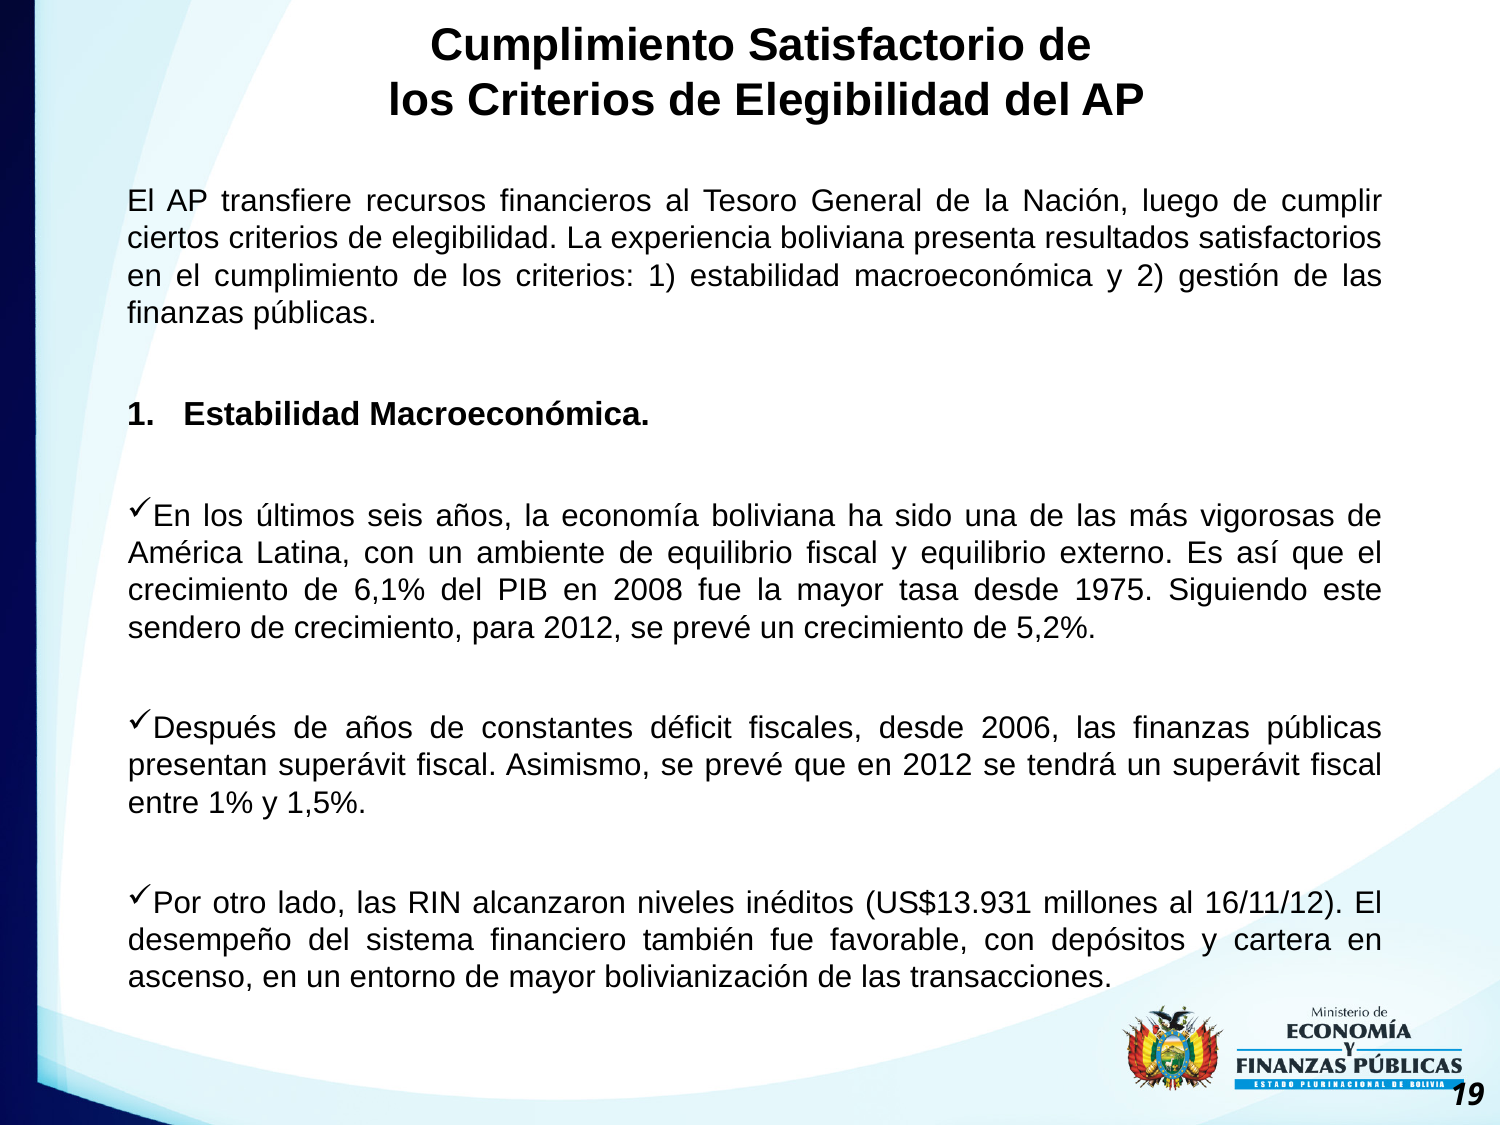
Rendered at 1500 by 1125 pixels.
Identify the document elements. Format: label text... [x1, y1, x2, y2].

slide_number 19 [1124, 1046, 1500, 1125]
text_box Cumplimiento Satisfactorio de los Criterios de Elegibilidad del AP [35, 7, 1500, 172]
text_box El AP transfiere recursos financieros al Tesoro General de la Nación, luego de cumplir ciertos criterios de elegibilidad. La experiencia boliviana presenta resultados satisfactorios en el cumplimiento de los criterios: 1) estabilidad macroeconómica y 2) gestión de las finanzas públicas. Estabilidad Macroeconómica. En los últimos seis años, la economía boliviana ha sido una de las más vigorosas de América Latina, con un ambiente de equilibrio fiscal y equilibrio externo. Es así que el crecimiento de 6,1% del PIB en 2008 fue la mayor tasa desde 1975. Siguiendo este sendero de crecimiento, para 2012, se prevé un crecimiento de 5,2%. Después de años de constantes déficit fiscales, desde 2006, las finanzas públicas presentan superávit fiscal. Asimismo, se prevé que en 2012 se tendrá un superávit fiscal entre 1% y 1,5%. Por otro lado, las RIN alcanzaron niveles inéditos (US$13.931 millones al 16/11/12). El desempeño del sistema financiero también fue favorable, con depósitos y cartera en ascenso, en un entorno de mayor bolivianización de las transacciones. [112, 172, 1400, 1002]
picture [0, 0, 1500, 1125]
